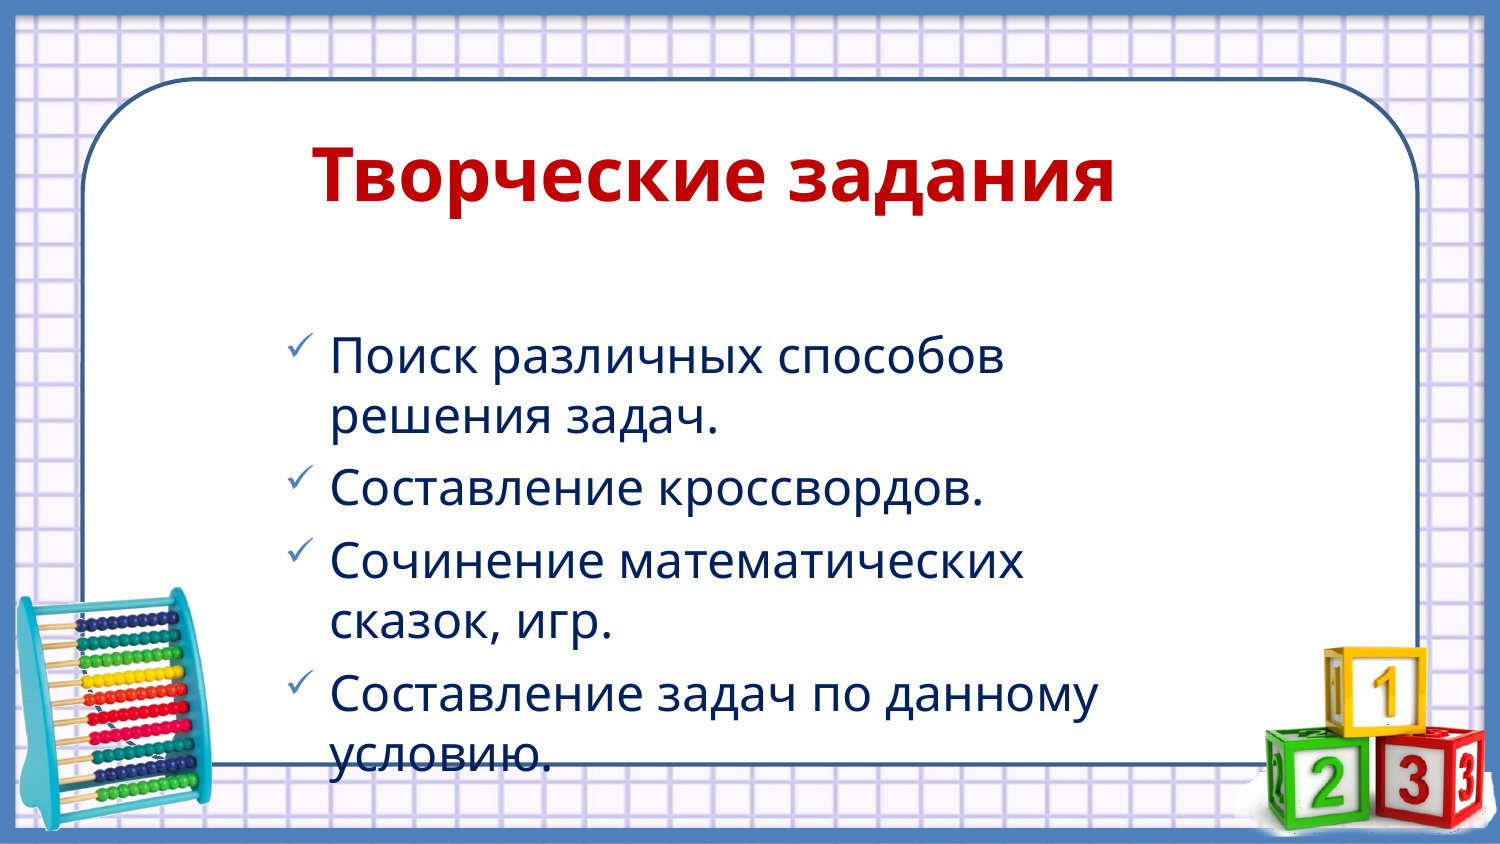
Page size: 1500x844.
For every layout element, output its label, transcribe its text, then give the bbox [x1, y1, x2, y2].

picture [16, 16, 1500, 844]
list Творческие задания Поиск различных способов решения задач. Составление кроссвордов. Сочинение математических сказок, игр. Составление задач по данному условию. [269, 128, 1161, 754]
